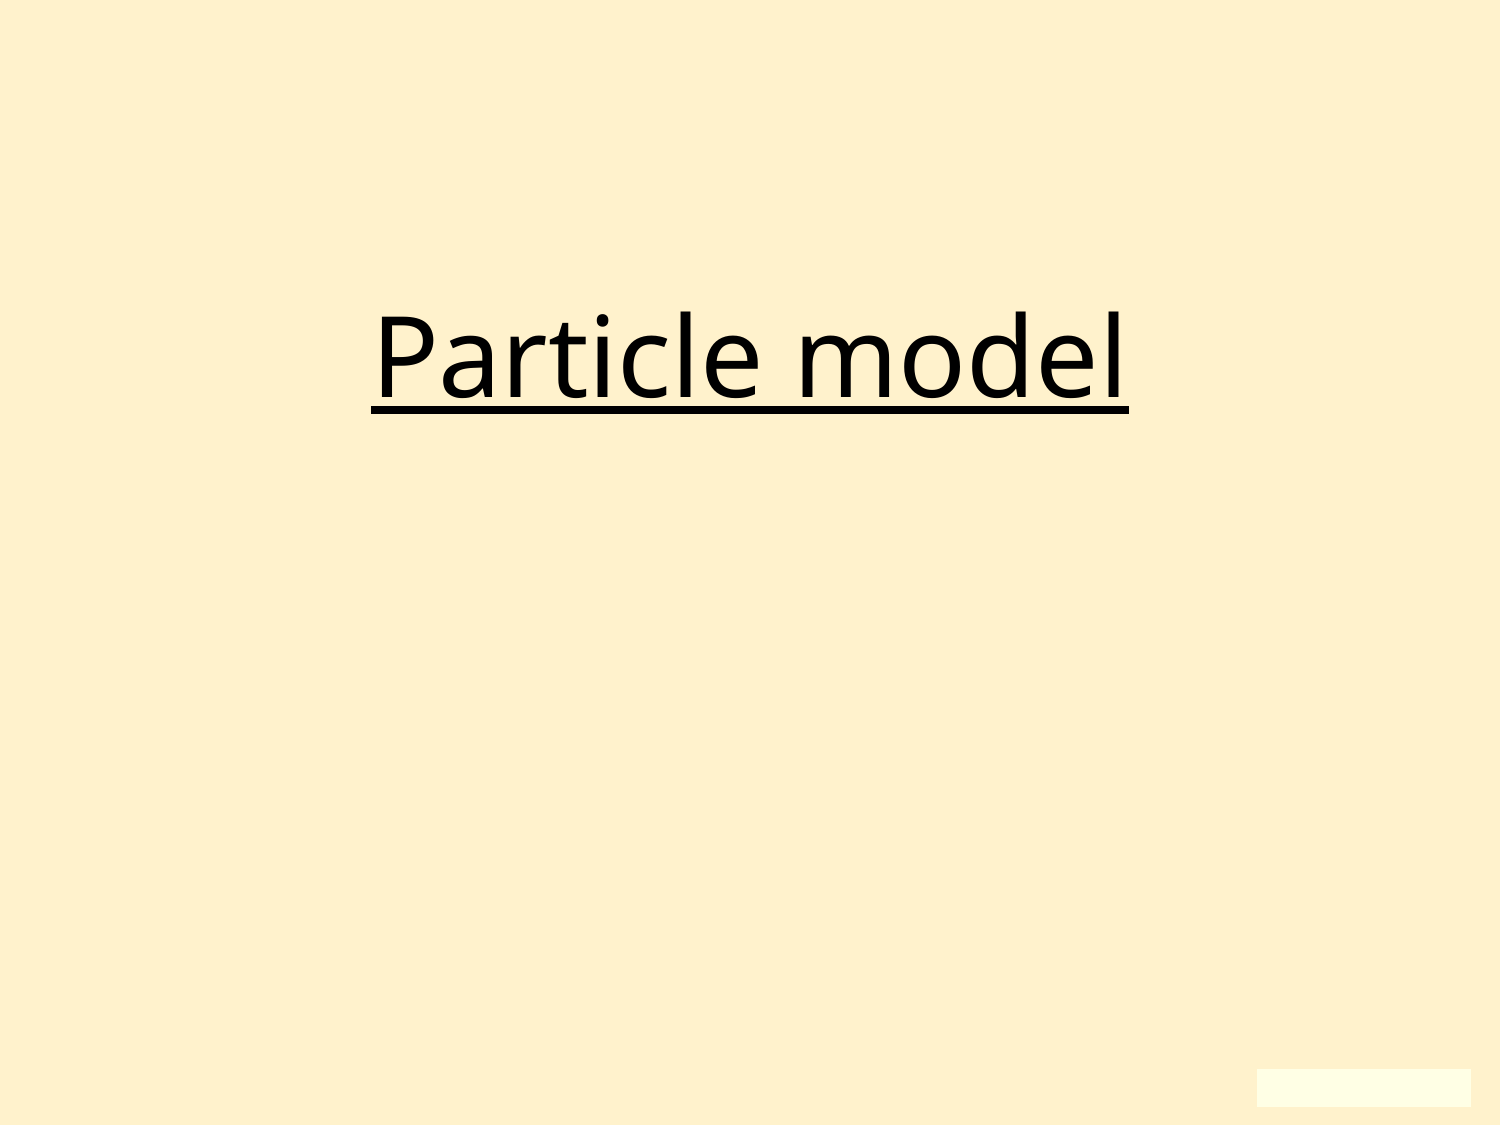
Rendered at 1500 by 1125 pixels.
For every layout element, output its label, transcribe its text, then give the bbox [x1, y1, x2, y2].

text_box [1257, 1069, 1471, 1107]
title Particle model [187, 184, 1313, 433]
